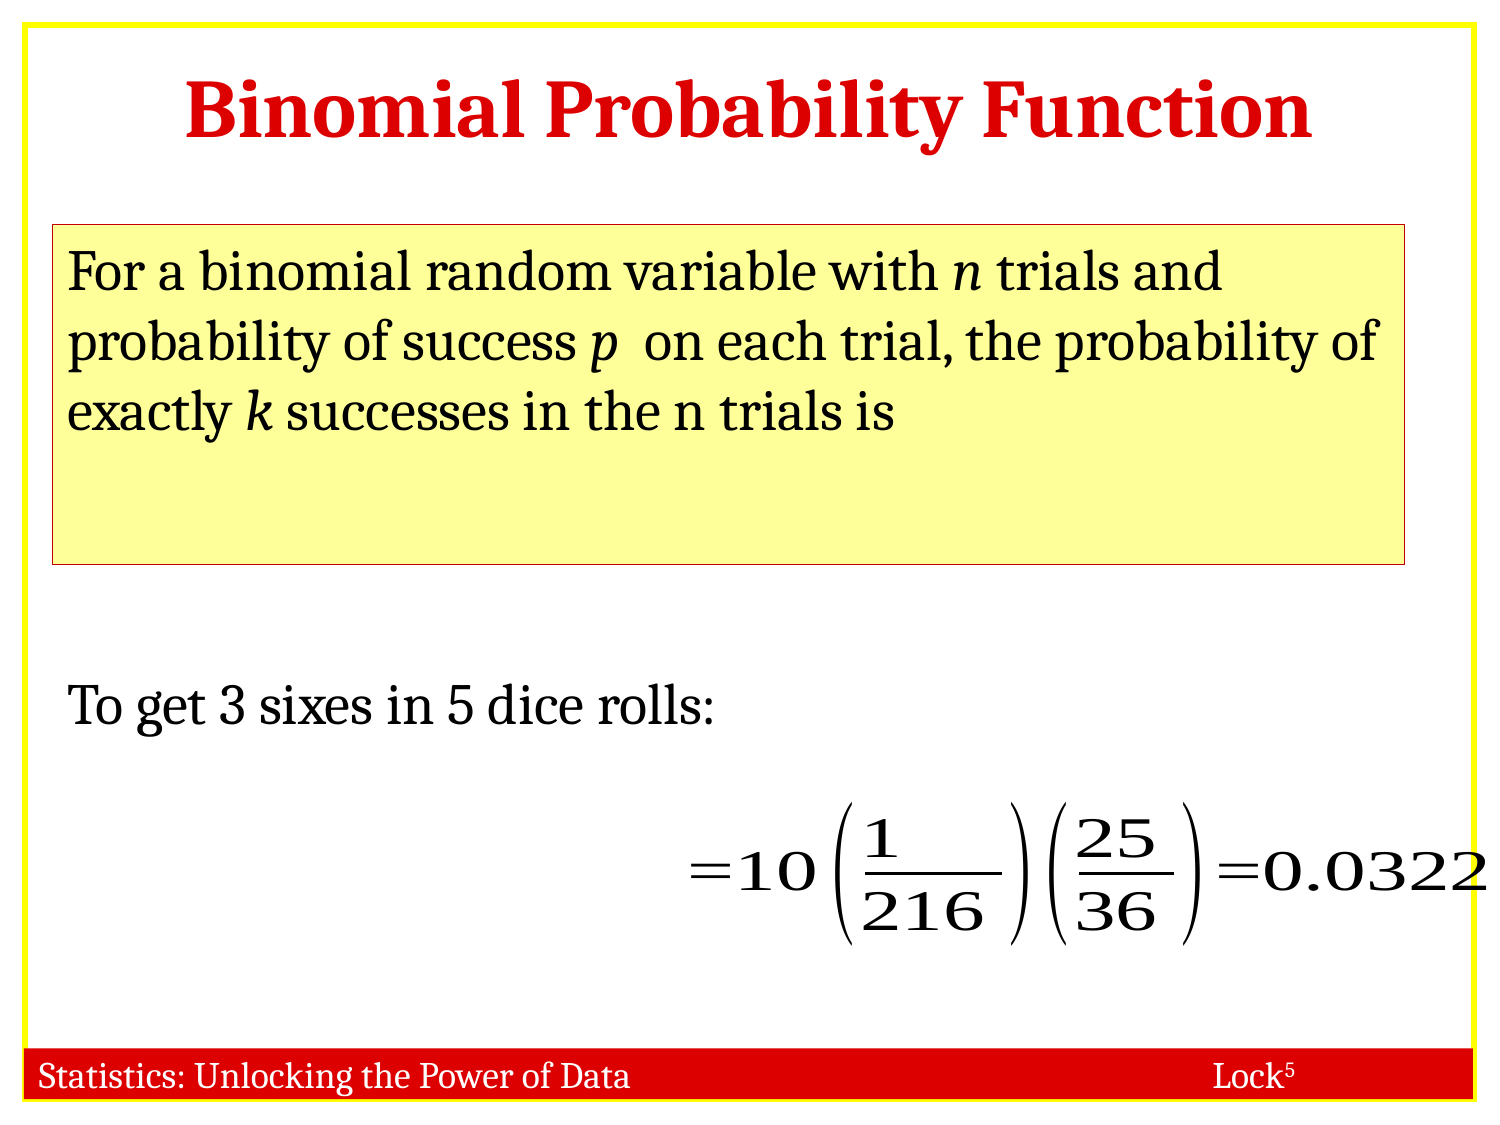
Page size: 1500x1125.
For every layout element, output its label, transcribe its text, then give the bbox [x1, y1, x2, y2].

title Binomial Probability Function [49, 37, 1450, 162]
text_box To get 3 sixes in 5 dice rolls: [52, 658, 1278, 744]
